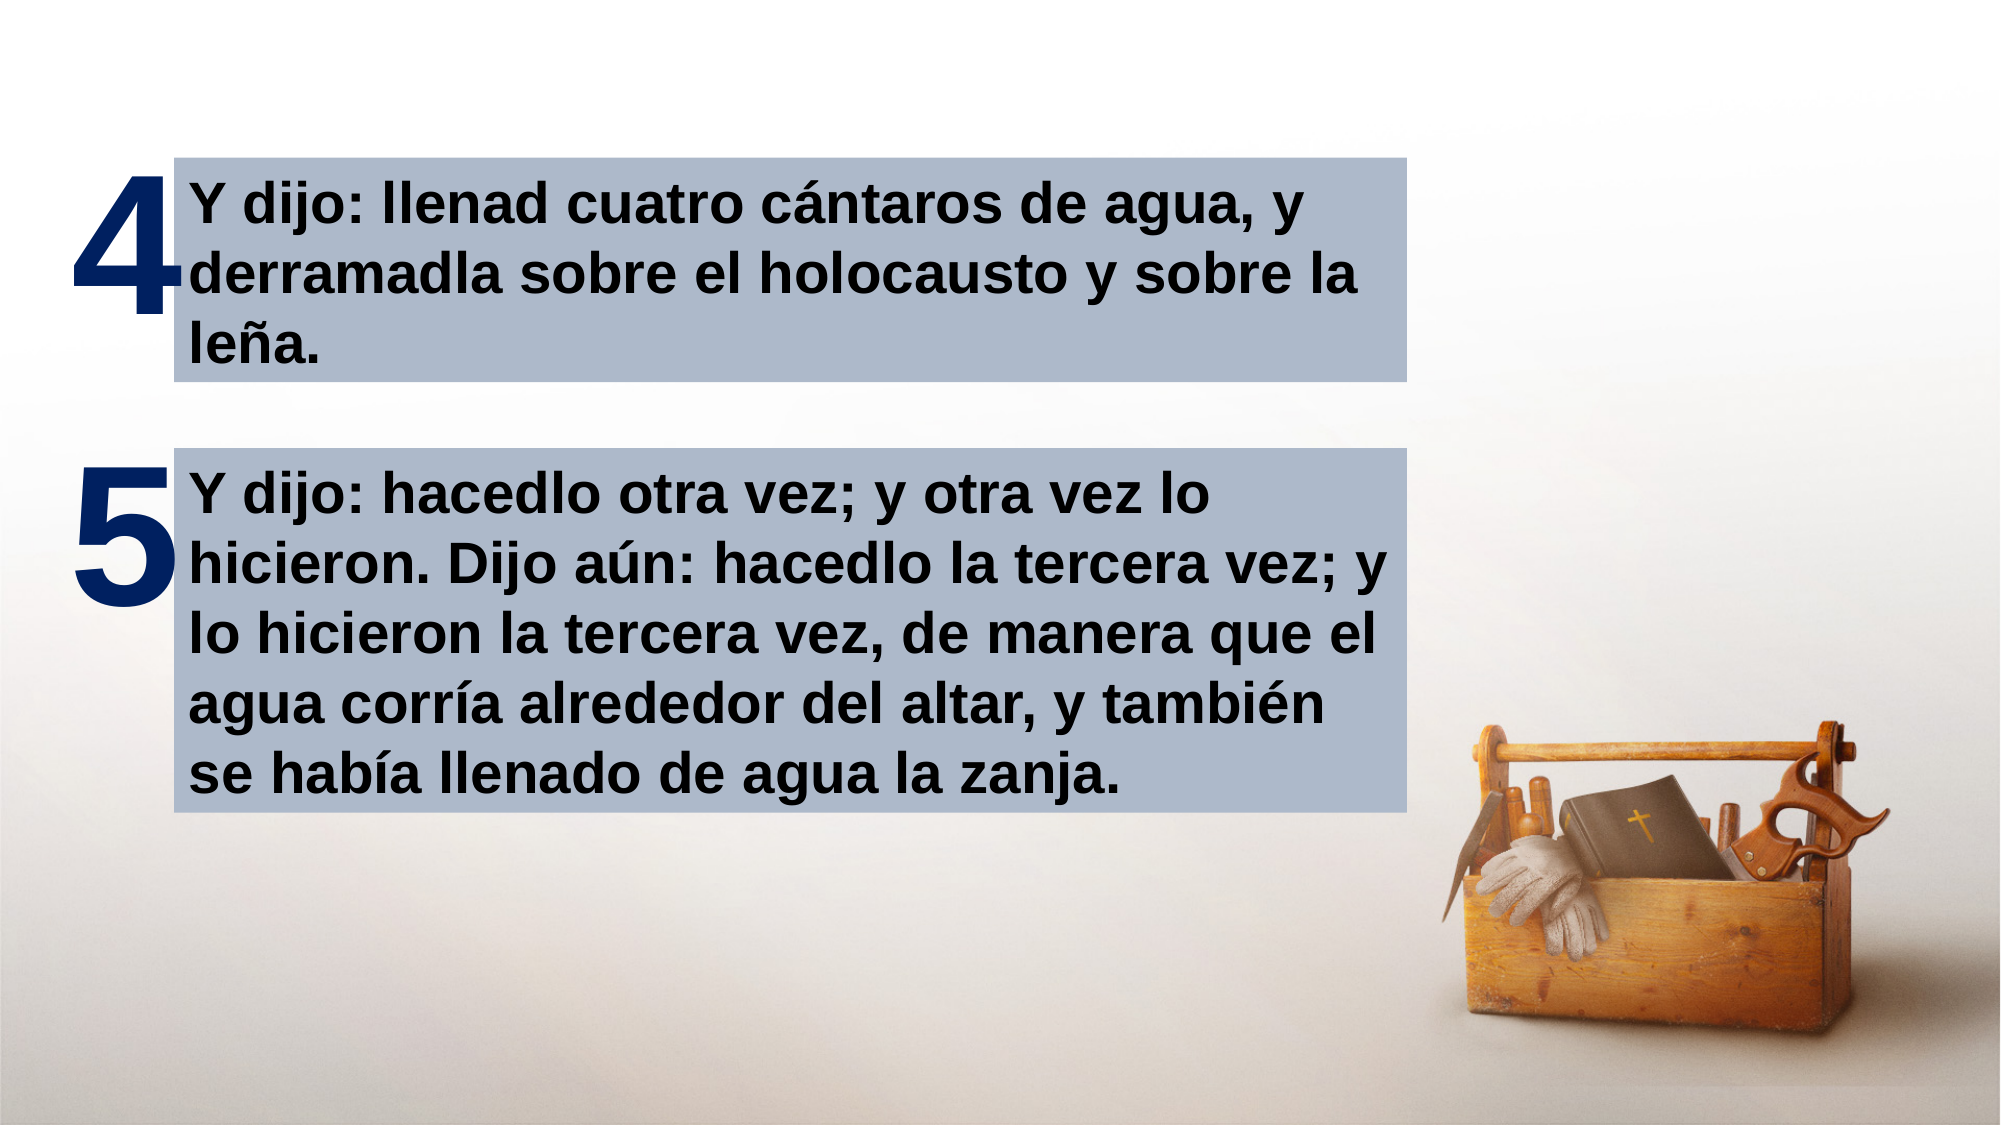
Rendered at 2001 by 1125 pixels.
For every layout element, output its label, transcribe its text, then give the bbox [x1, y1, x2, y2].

text_box 4 [56, 107, 150, 362]
text_box 5 [55, 397, 149, 653]
text_box Y dijo: hacedlo otra vez; y otra vez lo hicieron. Dijo aún: hacedlo la tercera vez; y lo hicieron la tercera vez, de manera que el agua corría alrededor del altar, y también se había llenado de agua la zanja. [174, 448, 1407, 813]
text_box Y dijo: llenad cuatro cántaros de agua, y derramadla sobre el holocausto y sobre la leña. [174, 157, 1407, 383]
picture [0, 0, 2001, 1125]
